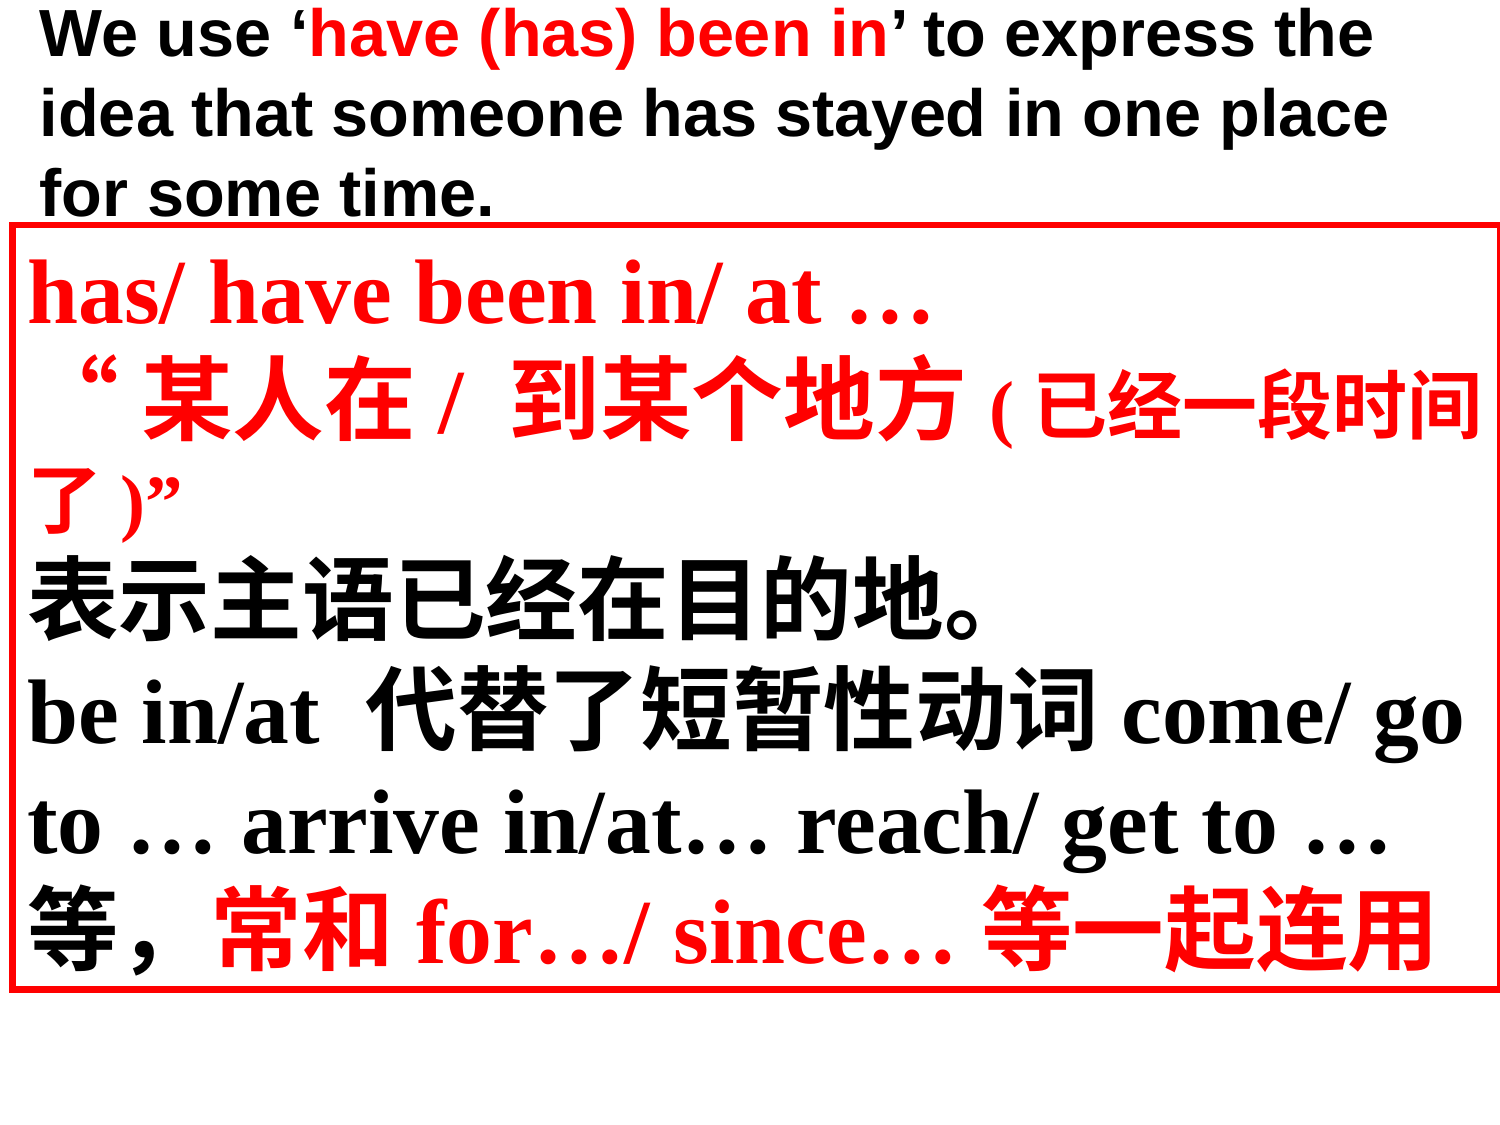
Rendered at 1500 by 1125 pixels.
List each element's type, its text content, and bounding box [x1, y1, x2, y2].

text_box has/ have been in/ at … “某人在/ 到某个地方(已经一段时间了)” 表示主语已经在目的地。 be in/at 代替了短暂性动词come/ go to … arrive in/at… reach/ get to …等，常和for…/ since…等一起连用 [12, 224, 1500, 990]
text_box We use ‘have (has) been in’ to express the idea that someone has stayed in one place for some time. [24, 0, 1475, 238]
